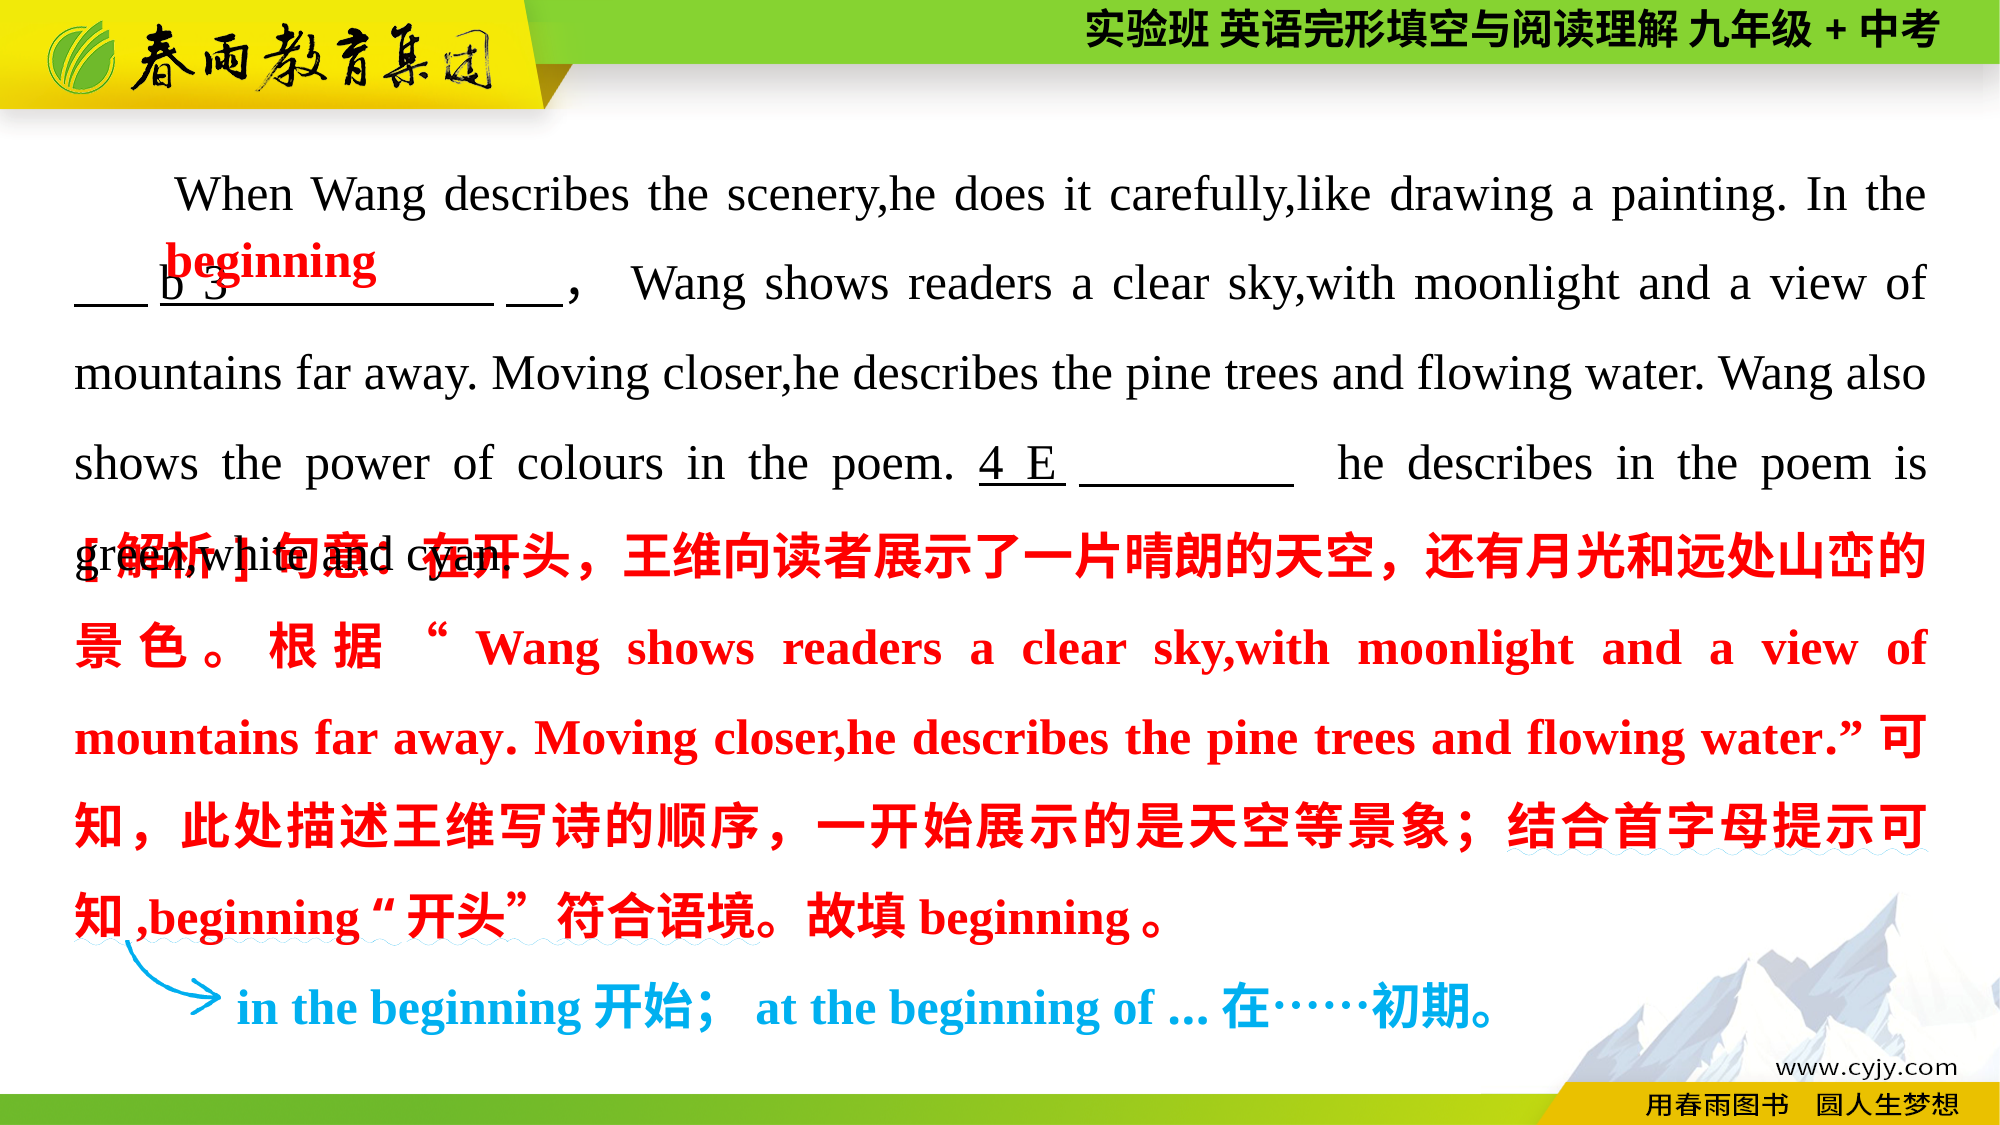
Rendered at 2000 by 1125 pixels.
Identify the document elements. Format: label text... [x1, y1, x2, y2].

text_box beginning [150, 220, 392, 295]
list When Wang describes the scenery,he does it carefully,like drawing a painting. In the b 3 ，Wang shows readers a clear sky,with moonlight and a view of mountains far away. Moving closer,he describes the pine trees and flowing water. Wang also shows the power of colours in the poem. 4 E he describes in the poem is green,white and cyan. [59, 122, 1944, 502]
picture [0, 0, 2000, 1125]
text_box [解析]句意：在开头，王维向读者展示了一片晴朗的天空，还有月光和远处山峦的景色。根据“Wang shows readers a clear sky,with moonlight and a view of mountains far away. Moving closer,he describes the pine trees and flowing water.”可知，此处描述王维写诗的顺序，一开始展示的是天空等景象；结合首字母提示可知,beginning “开头”符合语境。故填beginning。 in the beginning开始；at the beginning of ...在……初期。 [59, 502, 1944, 1042]
